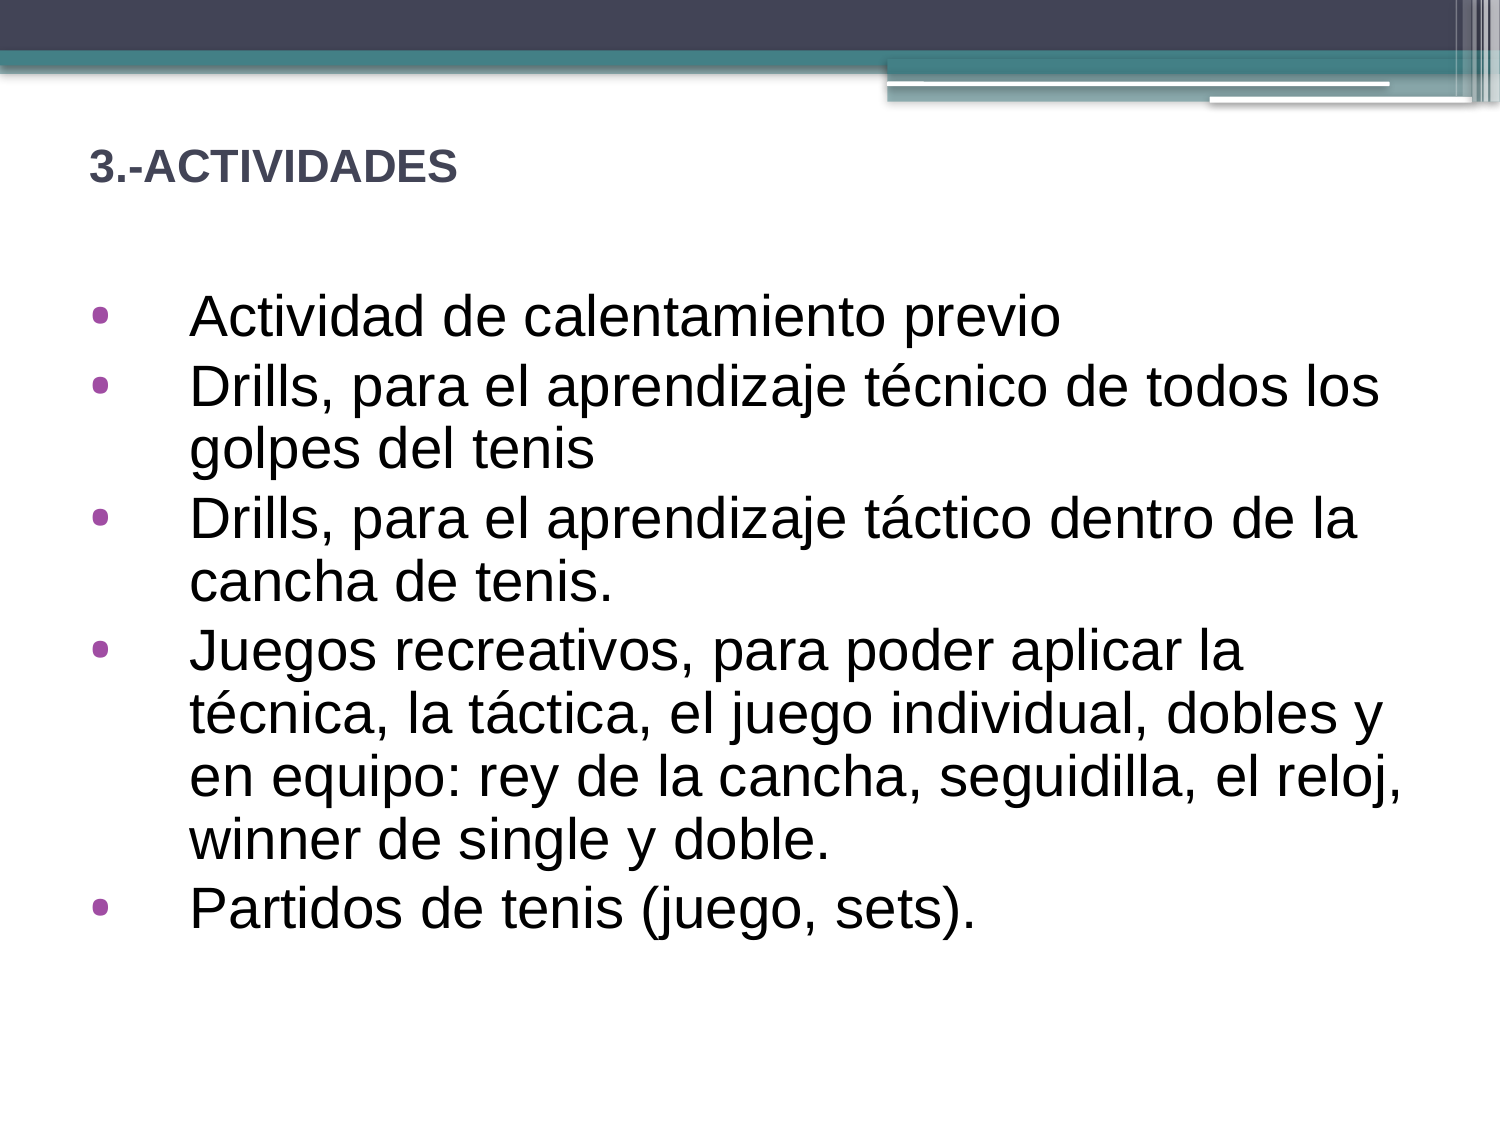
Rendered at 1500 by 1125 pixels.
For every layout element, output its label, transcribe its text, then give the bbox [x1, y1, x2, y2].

list Actividad de calentamiento previo Drills, para el aprendizaje técnico de todos los golpes del tenis Drills, para el aprendizaje táctico dentro de la cancha de tenis. Juegos recreativos, para poder aplicar la técnica, la táctica, el juego individual, dobles y en equipo: rey de la cancha, seguidilla, el reloj, winner de single y doble. Partidos de tenis (juego, sets). [75, 279, 1425, 1125]
title 3.-ACTIVIDADES [75, 127, 1425, 256]
